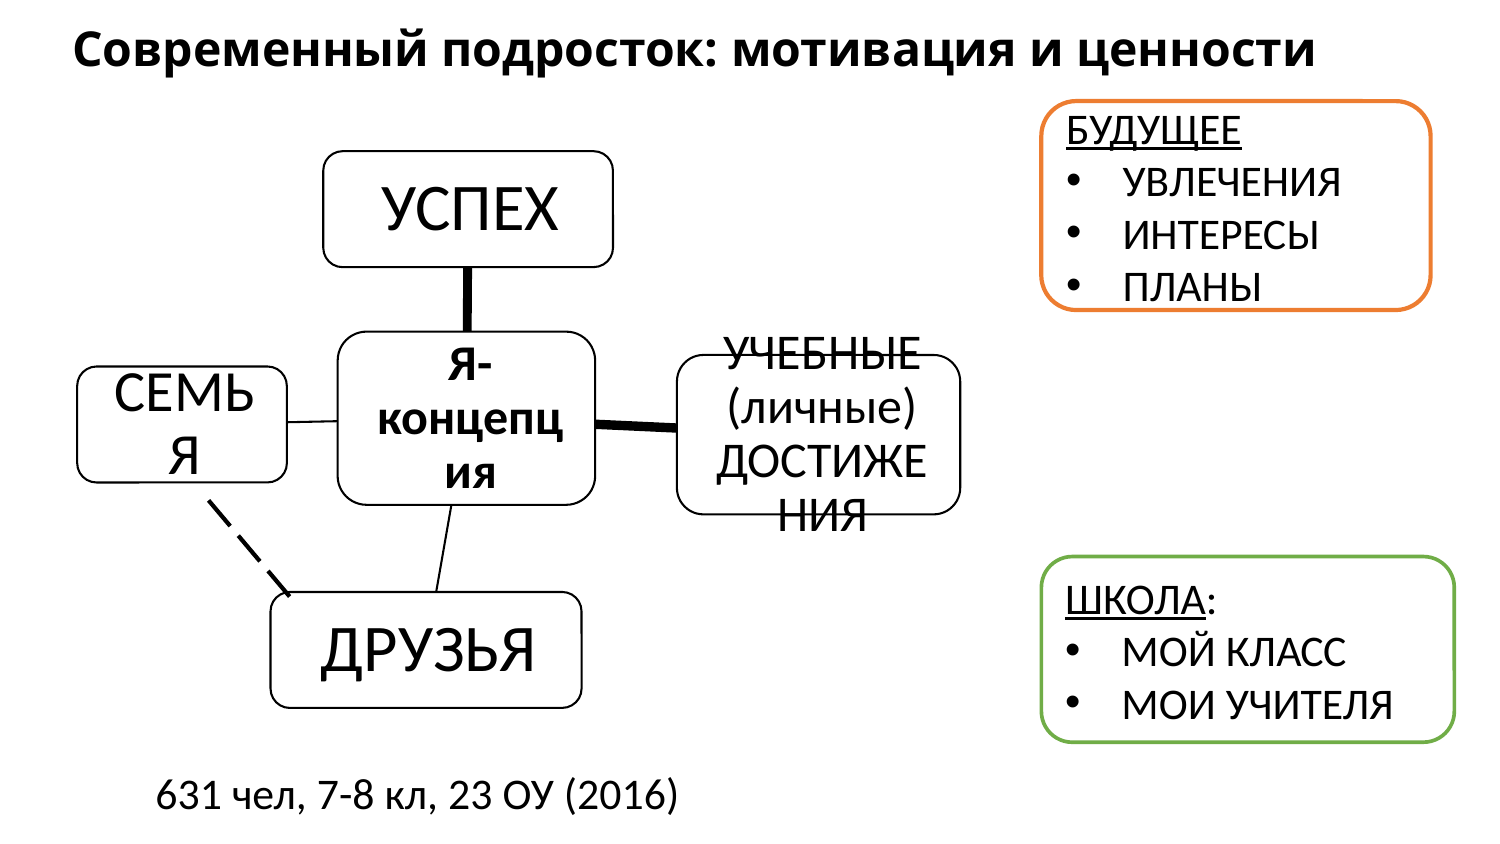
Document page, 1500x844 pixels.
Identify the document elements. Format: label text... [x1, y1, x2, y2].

text_box ШКОЛА: МОЙ КЛАСС МОИ УЧИТЕЛЯ [1040, 555, 1456, 744]
text_box БУДУЩЕЕ УВЛЕЧЕНИЯ ИНТЕРЕСЫ ПЛАНЫ [1040, 100, 1432, 312]
title Современный подросток: мотивация и ценности [57, 11, 1352, 91]
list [12, 151, 961, 729]
text_box 631 чел, 7-8 кл, 23 ОУ (2016) [140, 758, 793, 826]
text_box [208, 500, 297, 605]
